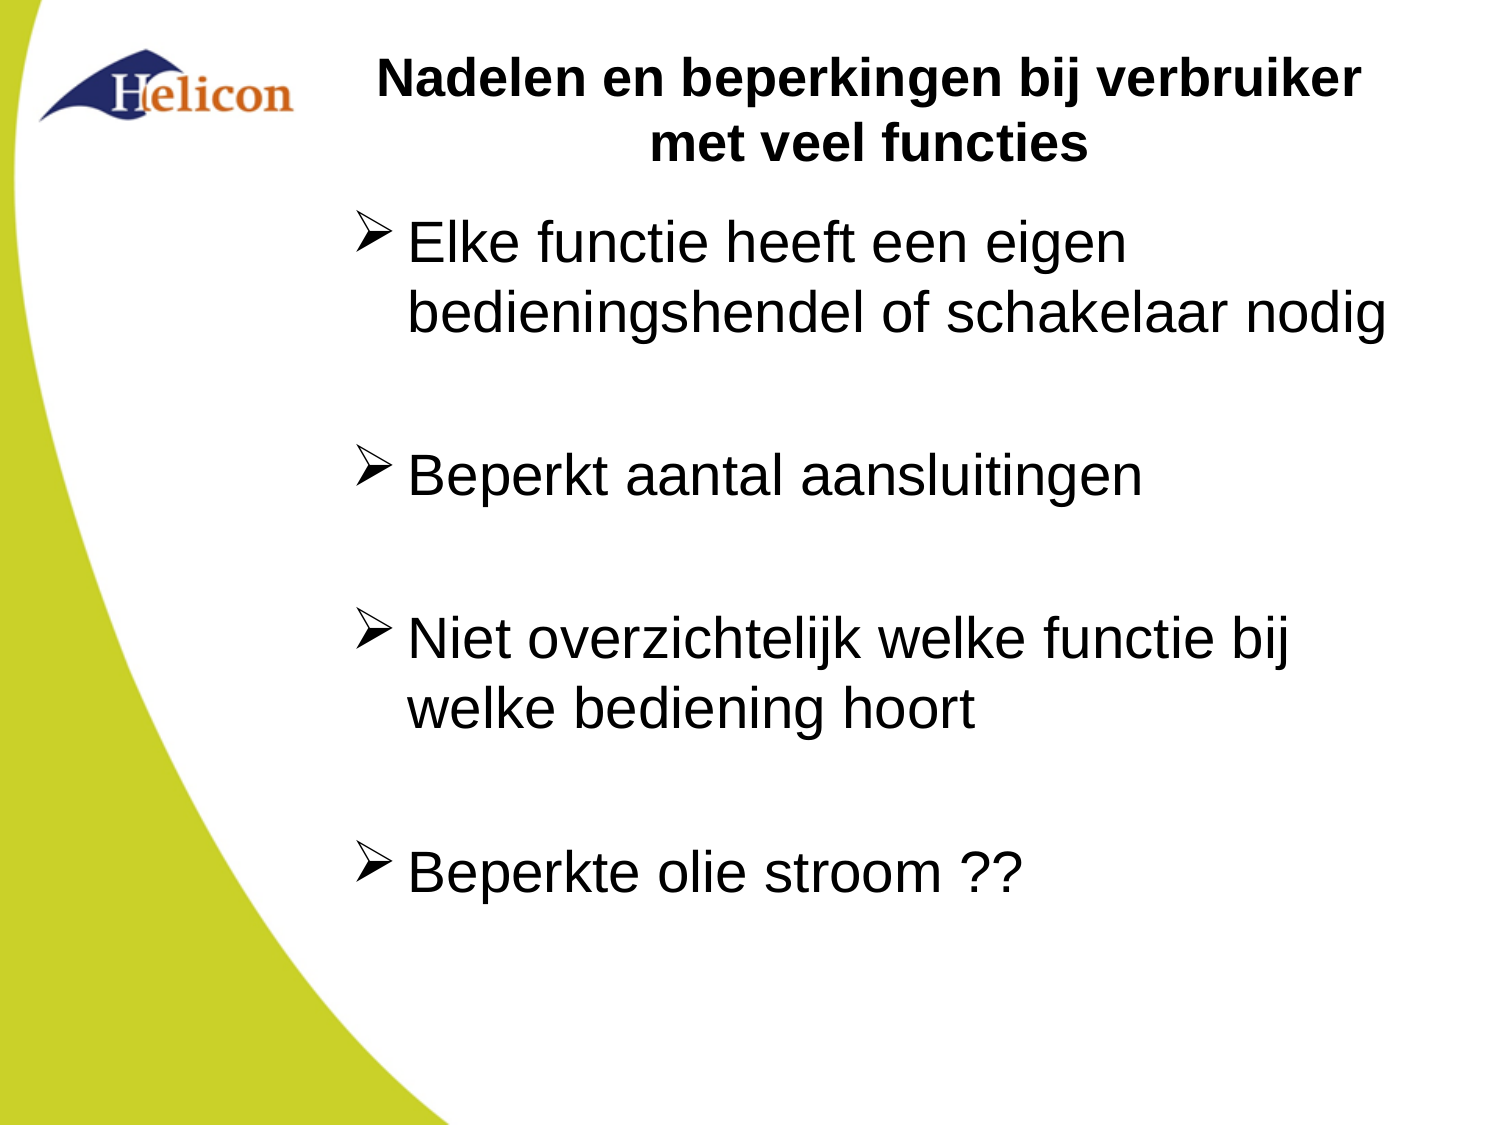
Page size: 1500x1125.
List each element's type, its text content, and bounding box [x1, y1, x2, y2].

title Nadelen en beperkingen bij verbruiker met veel functies [324, 54, 1415, 161]
list Elke functie heeft een eigen bedieningshendel of schakelaar nodig Beperkt aantal aansluitingen Niet overzichtelijk welke functie bij welke bediening hoort Beperkte olie stroom ?? [336, 196, 1425, 1005]
picture [0, 0, 1500, 1125]
